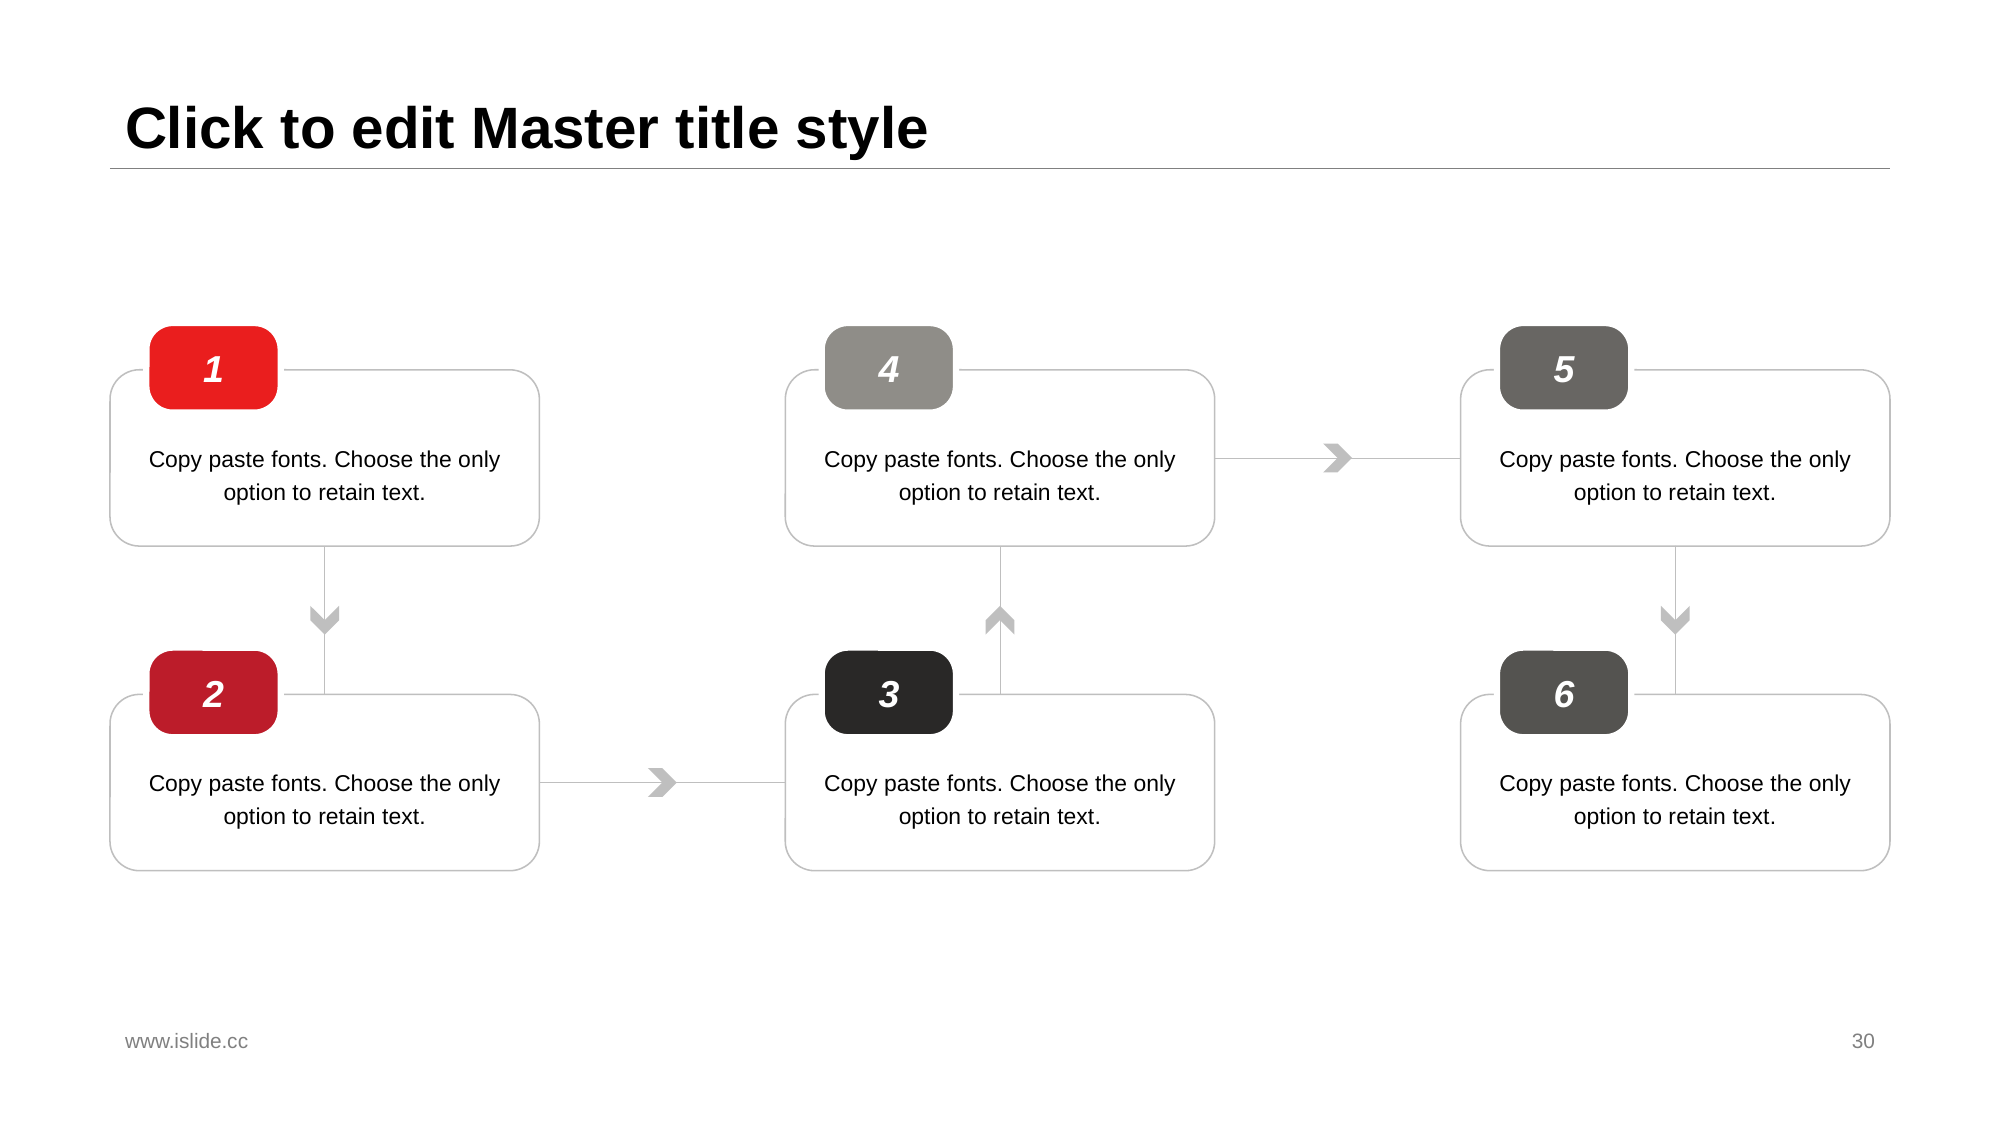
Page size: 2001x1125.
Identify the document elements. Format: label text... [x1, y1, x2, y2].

title Click to edit Master title style [109, 0, 1890, 169]
footer www.islide.cc [109, 1023, 790, 1058]
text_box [109, 322, 1890, 871]
slide_number 30 [1412, 1023, 1890, 1058]
